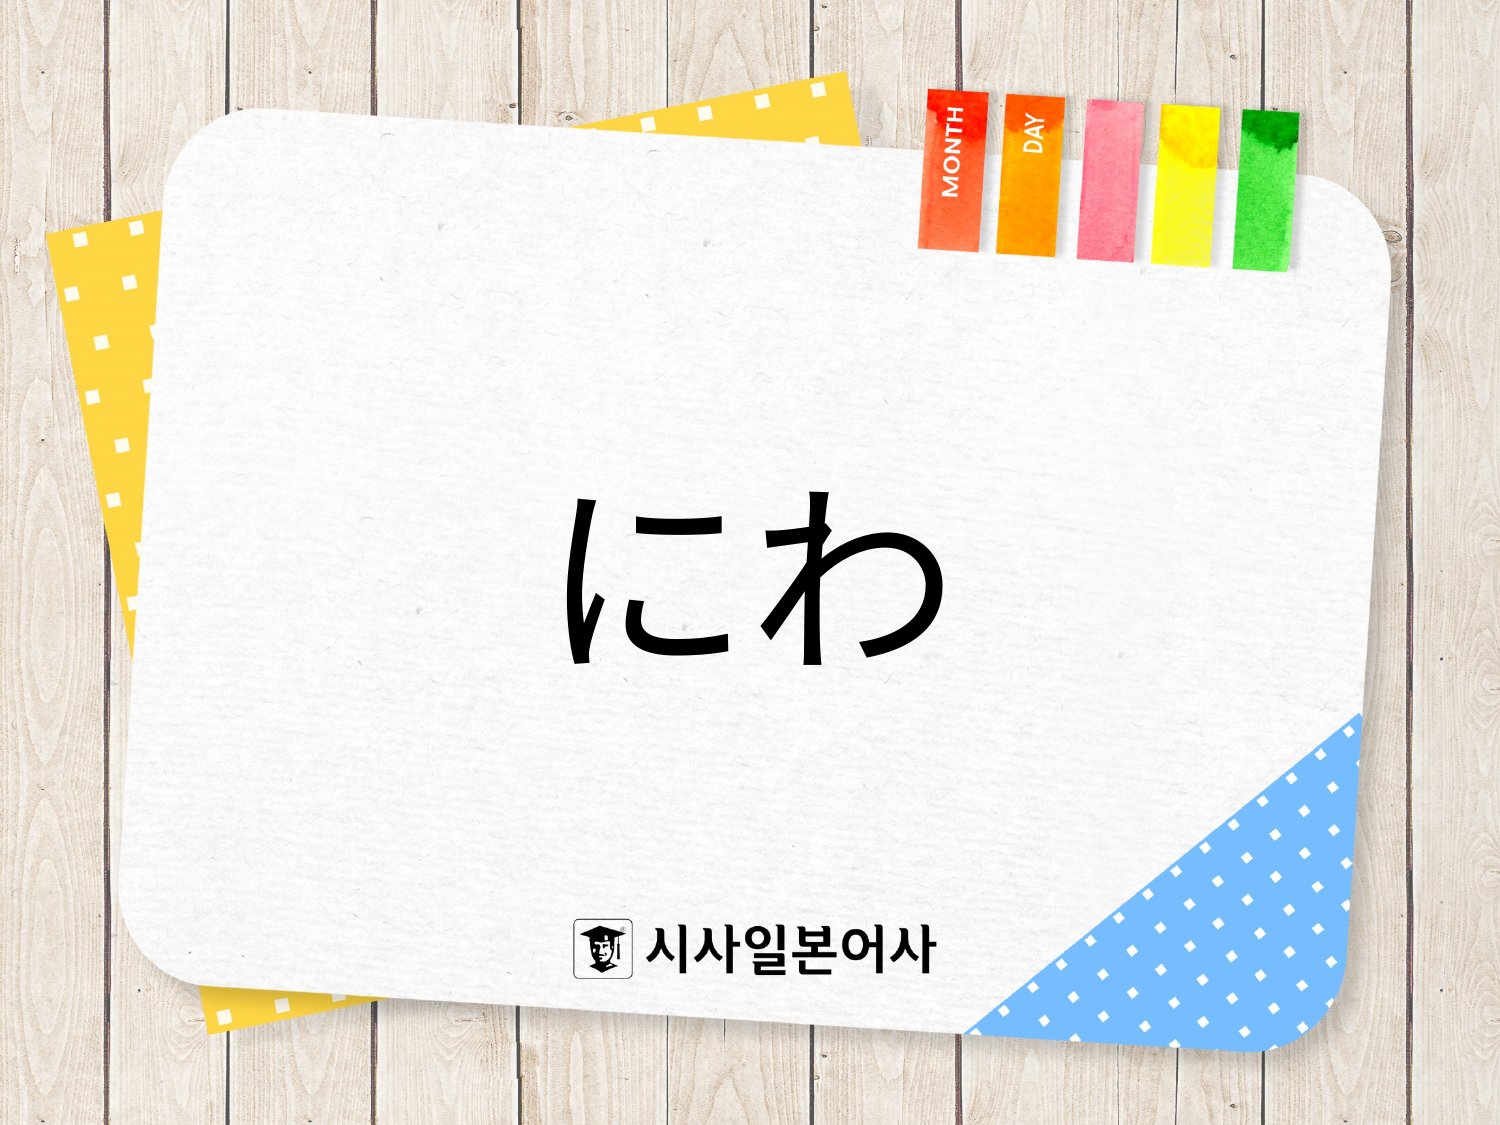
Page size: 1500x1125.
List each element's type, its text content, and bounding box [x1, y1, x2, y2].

picture [0, 0, 1500, 1125]
title にわ [75, 338, 1425, 811]
